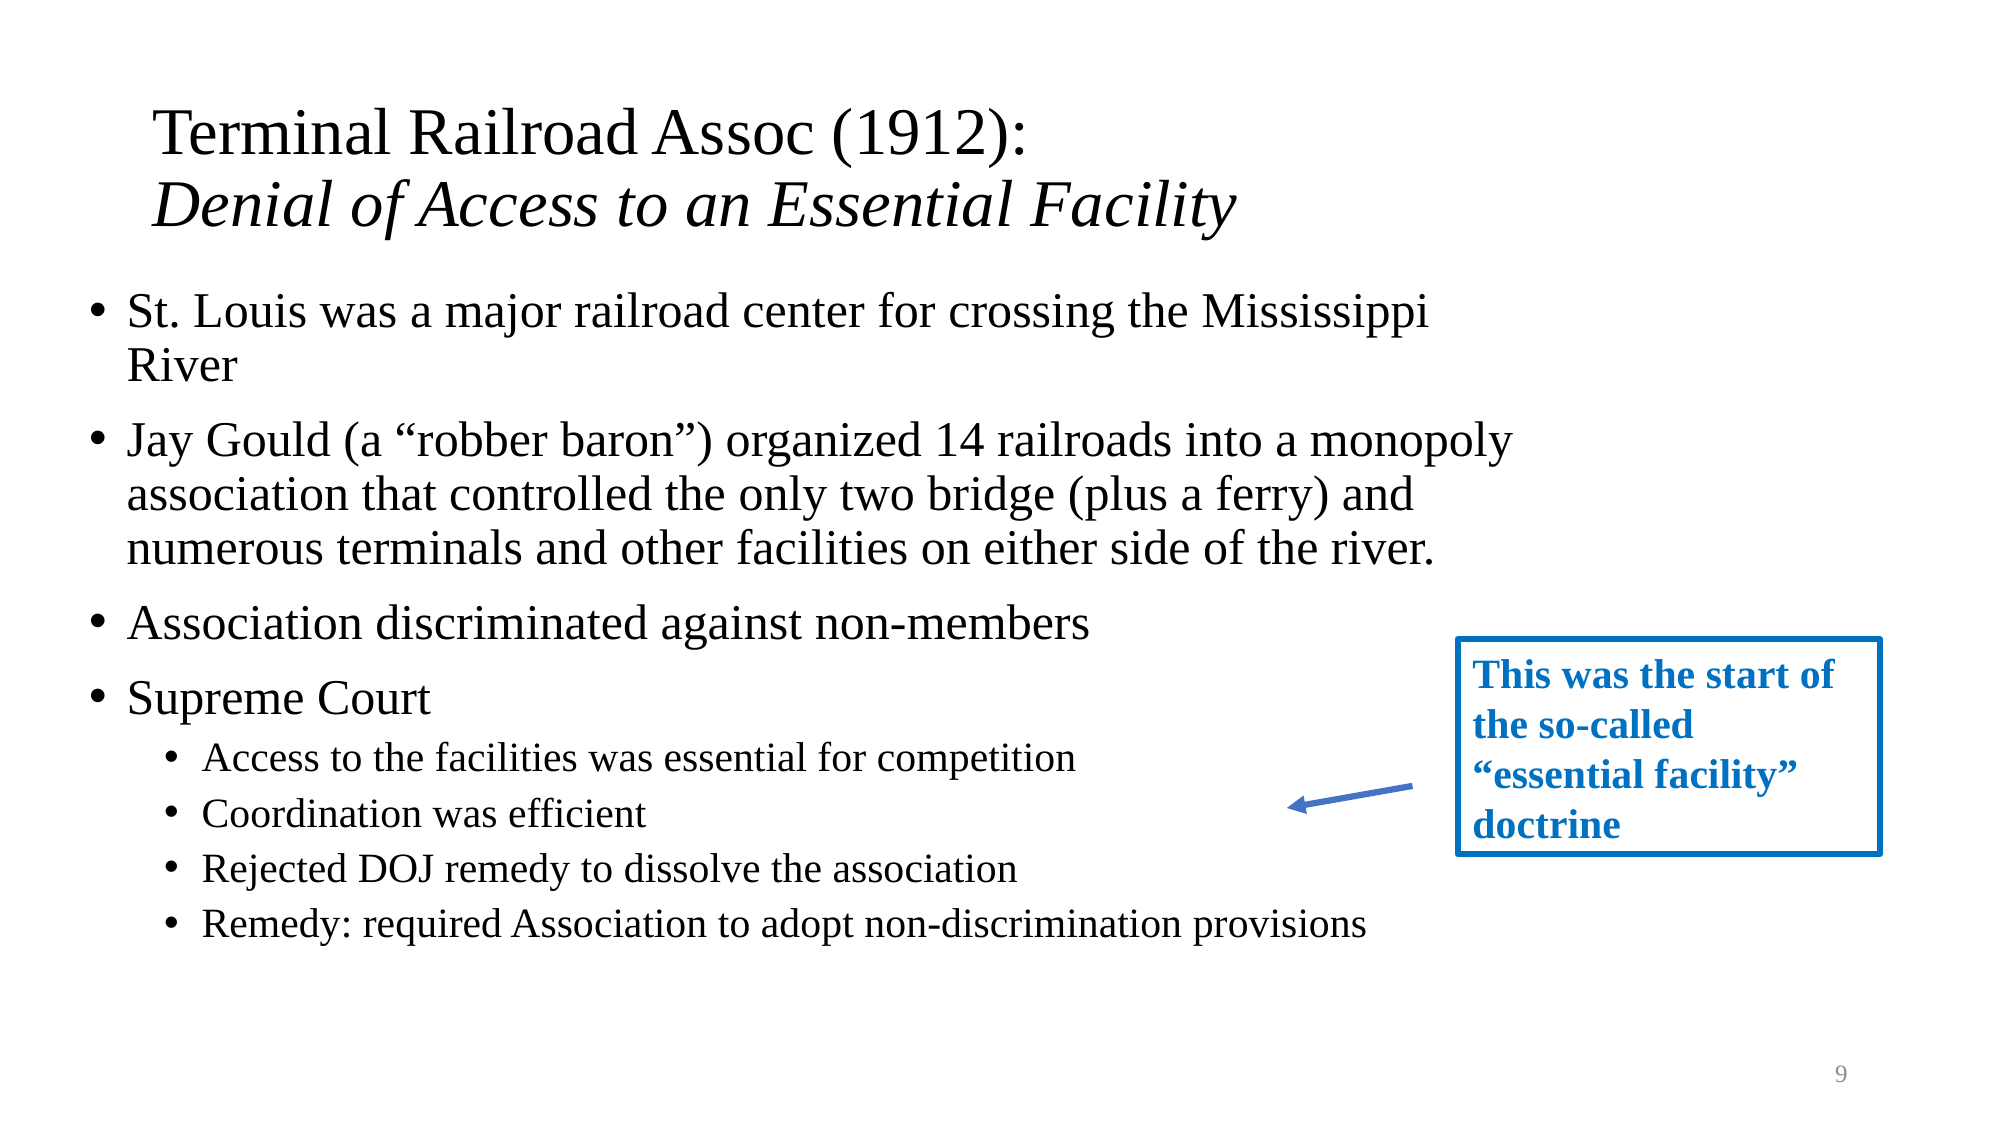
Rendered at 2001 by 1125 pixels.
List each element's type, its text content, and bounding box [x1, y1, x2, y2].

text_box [1286, 785, 1413, 808]
text_box This was the start of the so-called “essential facility” doctrine [1457, 639, 1880, 854]
slide_number 9 [1412, 1042, 1863, 1103]
list St. Louis was a major railroad center for crossing the Mississippi River Jay Gould (a “robber baron”) organized 14 railroads into a monopoly association that controlled the only two bridge (plus a ferry) and numerous terminals and other facilities on either side of the river. Association discriminated against non-members Supreme Court Access to the facilities was essential for competition Coordination was efficient Rejected DOJ remedy to dissolve the association Remedy: required Association to adopt non-discrimination provisions [74, 277, 1549, 992]
title Terminal Railroad Assoc (1912): Denial of Access to an Essential Facility [137, 59, 1863, 278]
